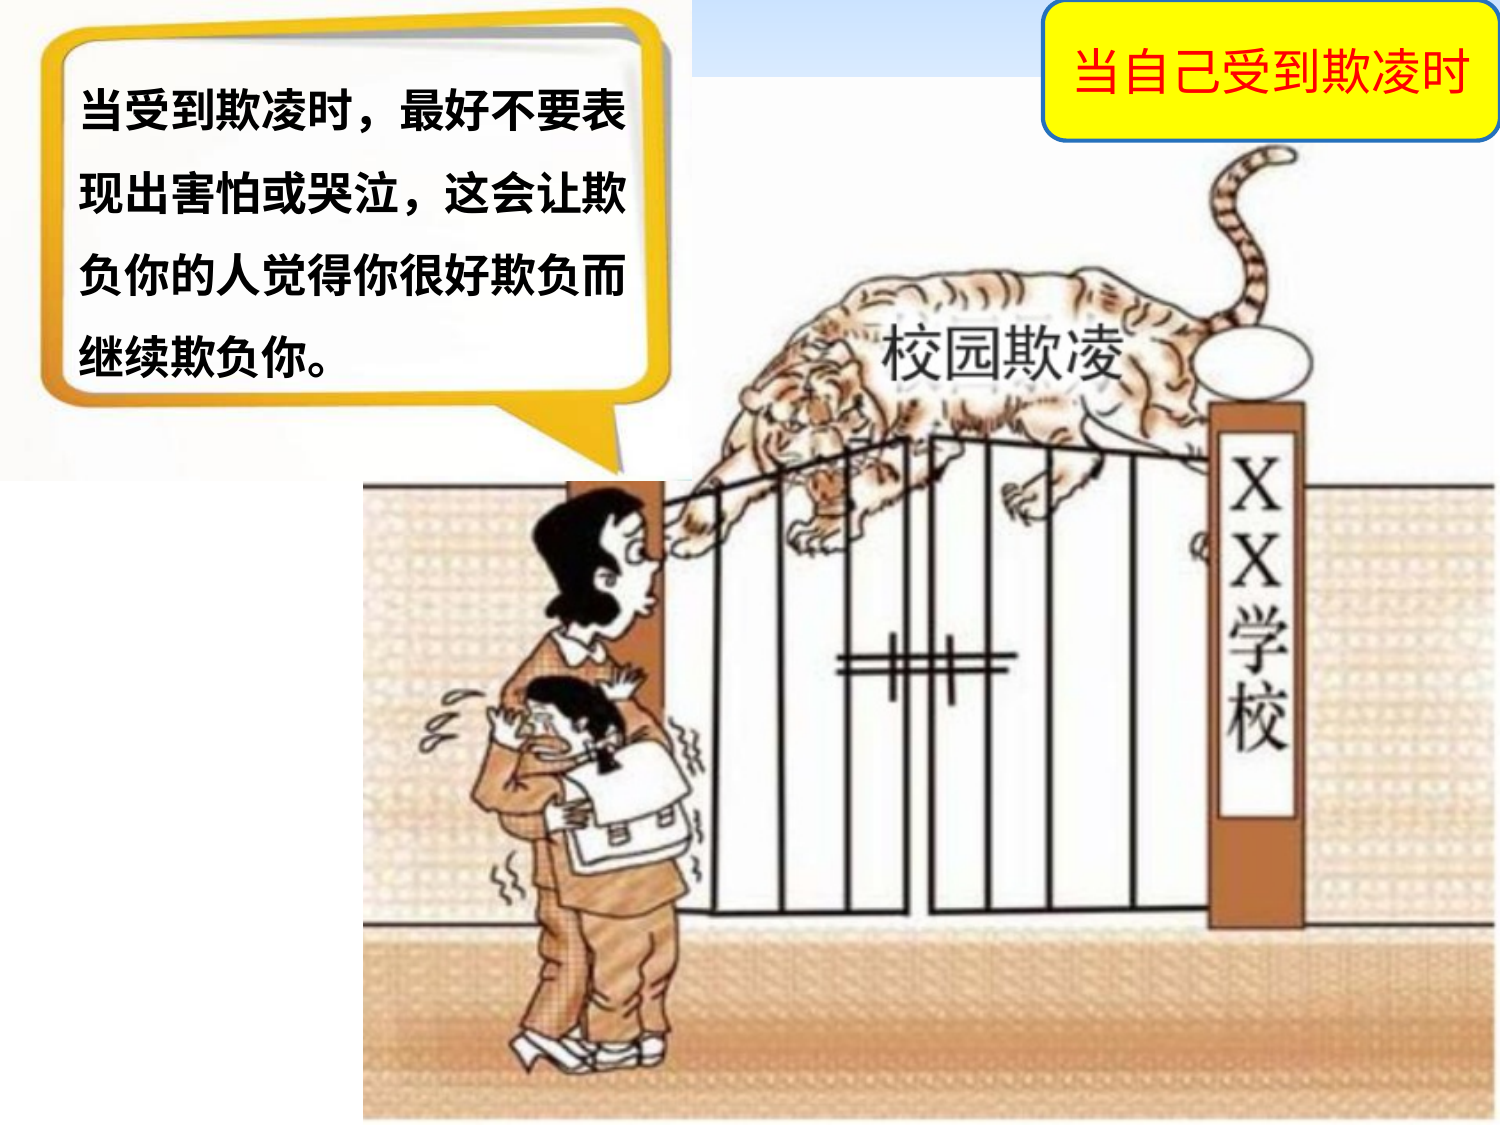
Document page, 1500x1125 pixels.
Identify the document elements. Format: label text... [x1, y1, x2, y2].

text_box 当自己受到欺凌时 [1040, 0, 1500, 76]
picture [0, 0, 1500, 1125]
